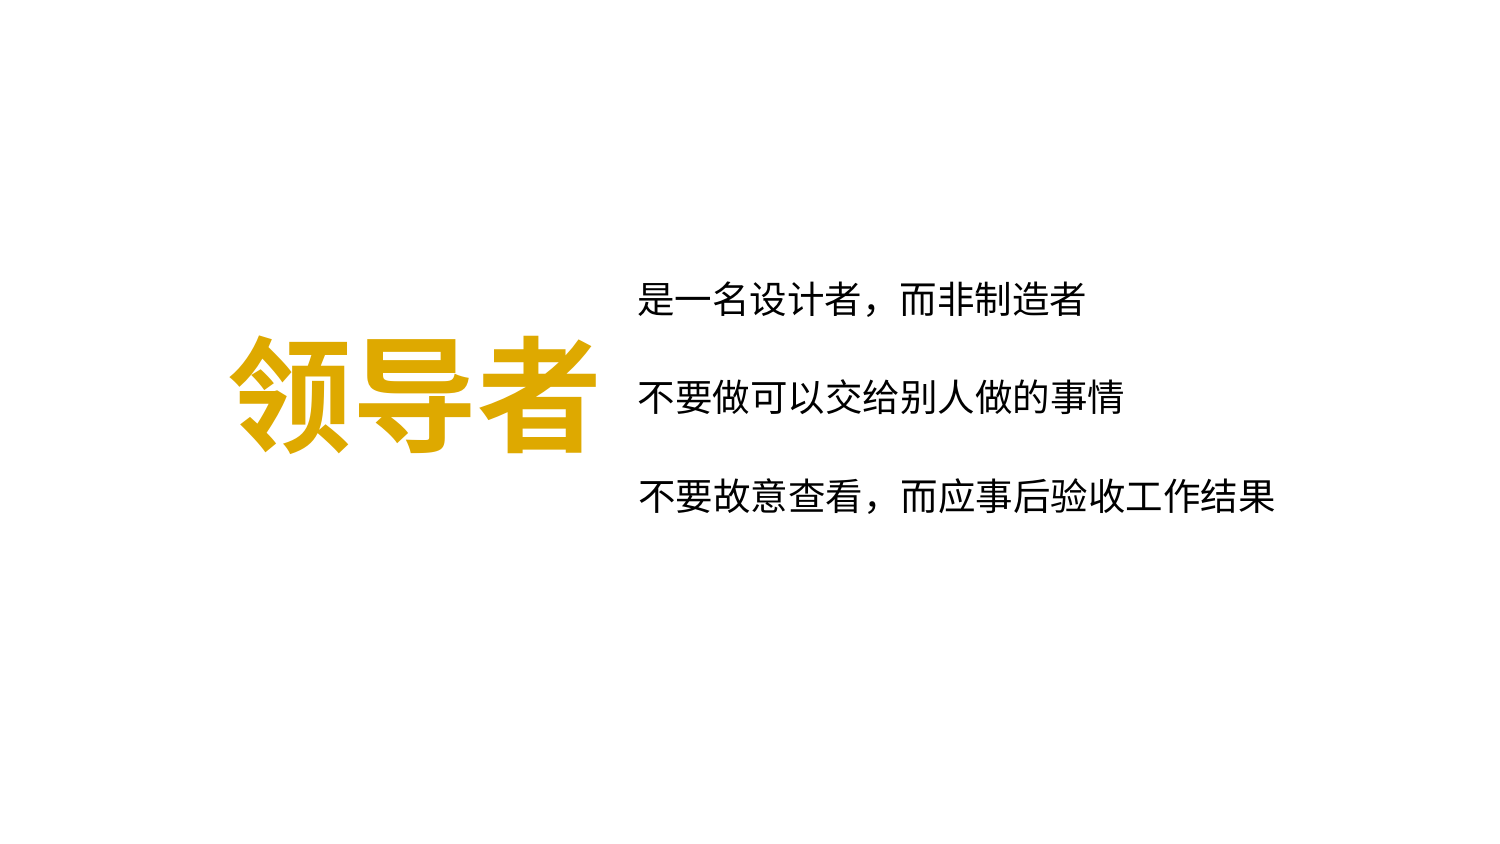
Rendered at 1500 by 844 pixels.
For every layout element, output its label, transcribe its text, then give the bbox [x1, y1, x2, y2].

text_box 不要故意查看，而应事后验收工作结果 [623, 465, 1291, 526]
text_box 是一名设计者，而非制造者 [622, 268, 1103, 328]
text_box 领导者 [213, 310, 618, 475]
text_box 不要做可以交给别人做的事情 [622, 366, 1140, 427]
